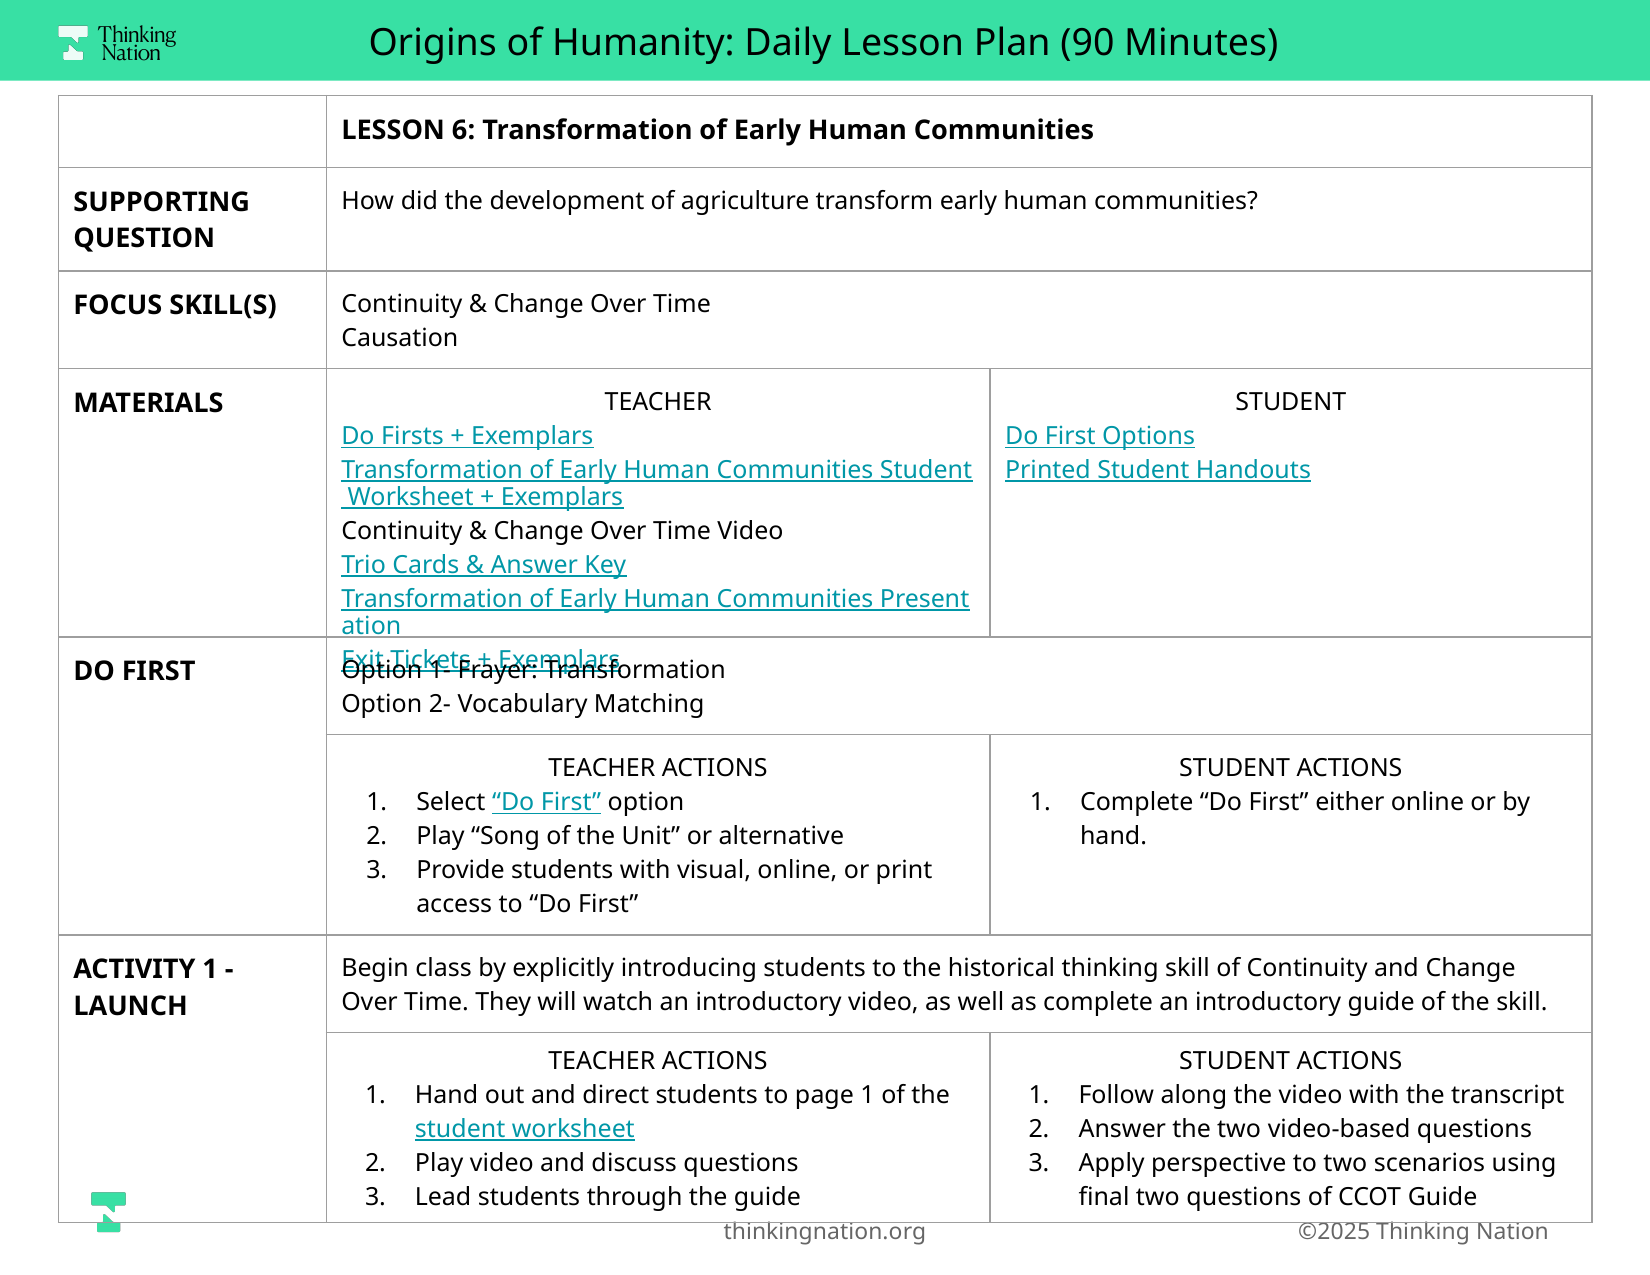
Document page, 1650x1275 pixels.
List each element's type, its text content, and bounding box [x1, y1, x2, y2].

table_cell STUDENT Do First Options Printed Student Handouts [991, 369, 1591, 636]
table_cell Option 1- Frayer: Transformation Option 2- Vocabulary Matching [327, 638, 1591, 734]
picture [45, 14, 180, 85]
table_cell Continuity & Change Over Time Causation [327, 272, 1591, 368]
table_cell MATERIALS [59, 369, 326, 636]
table_cell DO FIRST [59, 638, 326, 934]
table_cell TEACHER ACTIONS Hand out and direct students to page 1 of the student worksheet Play video and discuss questions Lead students through the guide [327, 1033, 989, 1222]
text_box ©2025 Thinking Nation [1174, 1223, 1566, 1240]
table_cell Begin class by explicitly introducing students to the historical thinking skill of Continuity and Change Over Time. They will watch an introductory video, as well as complete an introductory guide of the skill. [327, 936, 1591, 1032]
picture [80, 1184, 136, 1240]
table_cell FOCUS SKILL(S) [59, 272, 326, 368]
table_cell STUDENT ACTIONS Complete “Do First” either online or by hand. [991, 735, 1591, 934]
text_box thinkingnation.org [629, 1223, 1021, 1240]
table_cell STUDENT ACTIONS Follow along the video with the transcript Answer the two video-based questions Apply perspective to two scenarios using final two questions of CCOT Guide [991, 1033, 1591, 1222]
table_header LESSON 6: Transformation of Early Human Communities [327, 96, 1591, 167]
table_header [59, 96, 326, 167]
table_cell How did the development of agriculture transform early human communities? [327, 168, 1591, 270]
text_box Origins of Humanity: Daily Lesson Plan (90 Minutes) [0, 0, 1650, 81]
table_cell TEACHER ACTIONS Select “Do First” option Play “Song of the Unit” or alternative Provide students with visual, online, or print access to “Do First” [327, 735, 989, 934]
table_cell ACTIVITY 1 - LAUNCH [59, 936, 326, 1222]
table_cell TEACHER Do Firsts + Exemplars Transformation of Early Human Communities Student Worksheet + Exemplars Continuity & Change Over Time Video Trio Cards & Answer Key Transformation of Early Human Communities Presentation Exit Tickets + Exemplars [327, 369, 989, 636]
table_cell SUPPORTING QUESTION [59, 168, 326, 270]
